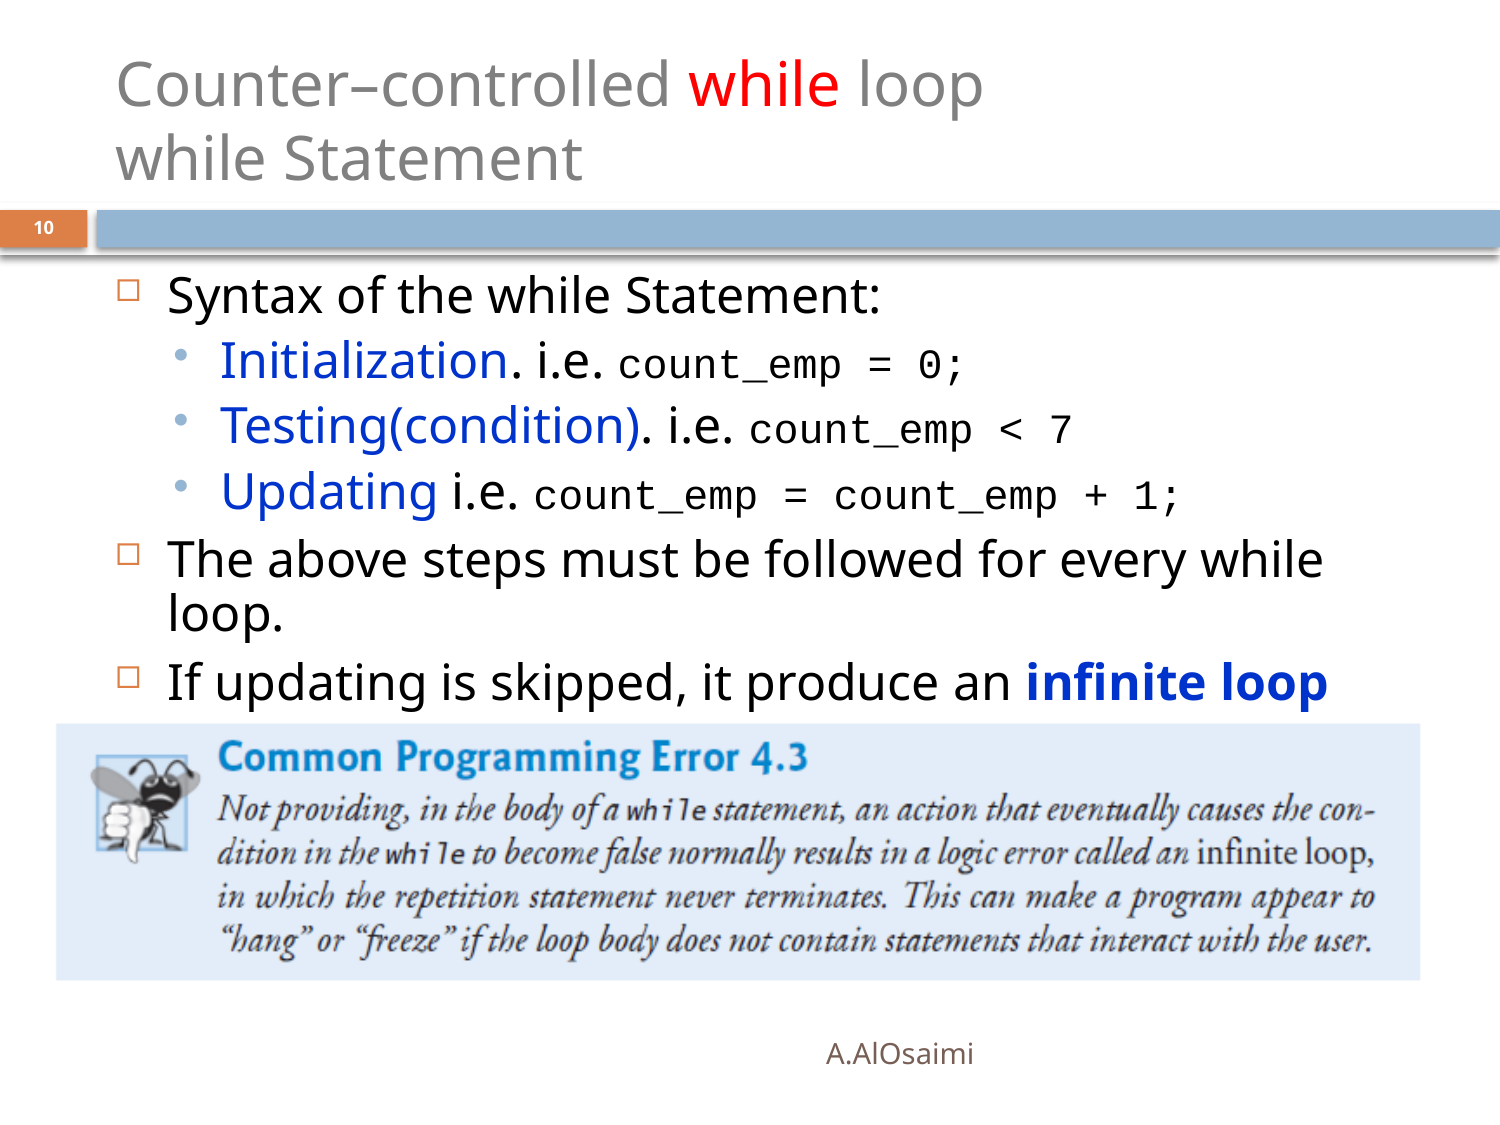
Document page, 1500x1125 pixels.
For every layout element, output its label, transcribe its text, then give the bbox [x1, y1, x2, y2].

list Syntax of the while Statement: Initialization. i.e. count_emp = 0; Testing(condition). i.e. count_emp < 7 Updating i.e. count_emp = count_emp + 1; The above steps must be followed for every while loop. If updating is skipped, it produce an infinite loop [100, 262, 1438, 1000]
footer A.AlOsaimi [99, 1024, 990, 1085]
picture [52, 715, 1424, 989]
slide_number 10 [0, 208, 88, 249]
title Counter–controlled while loop while Statement [100, 37, 1438, 200]
